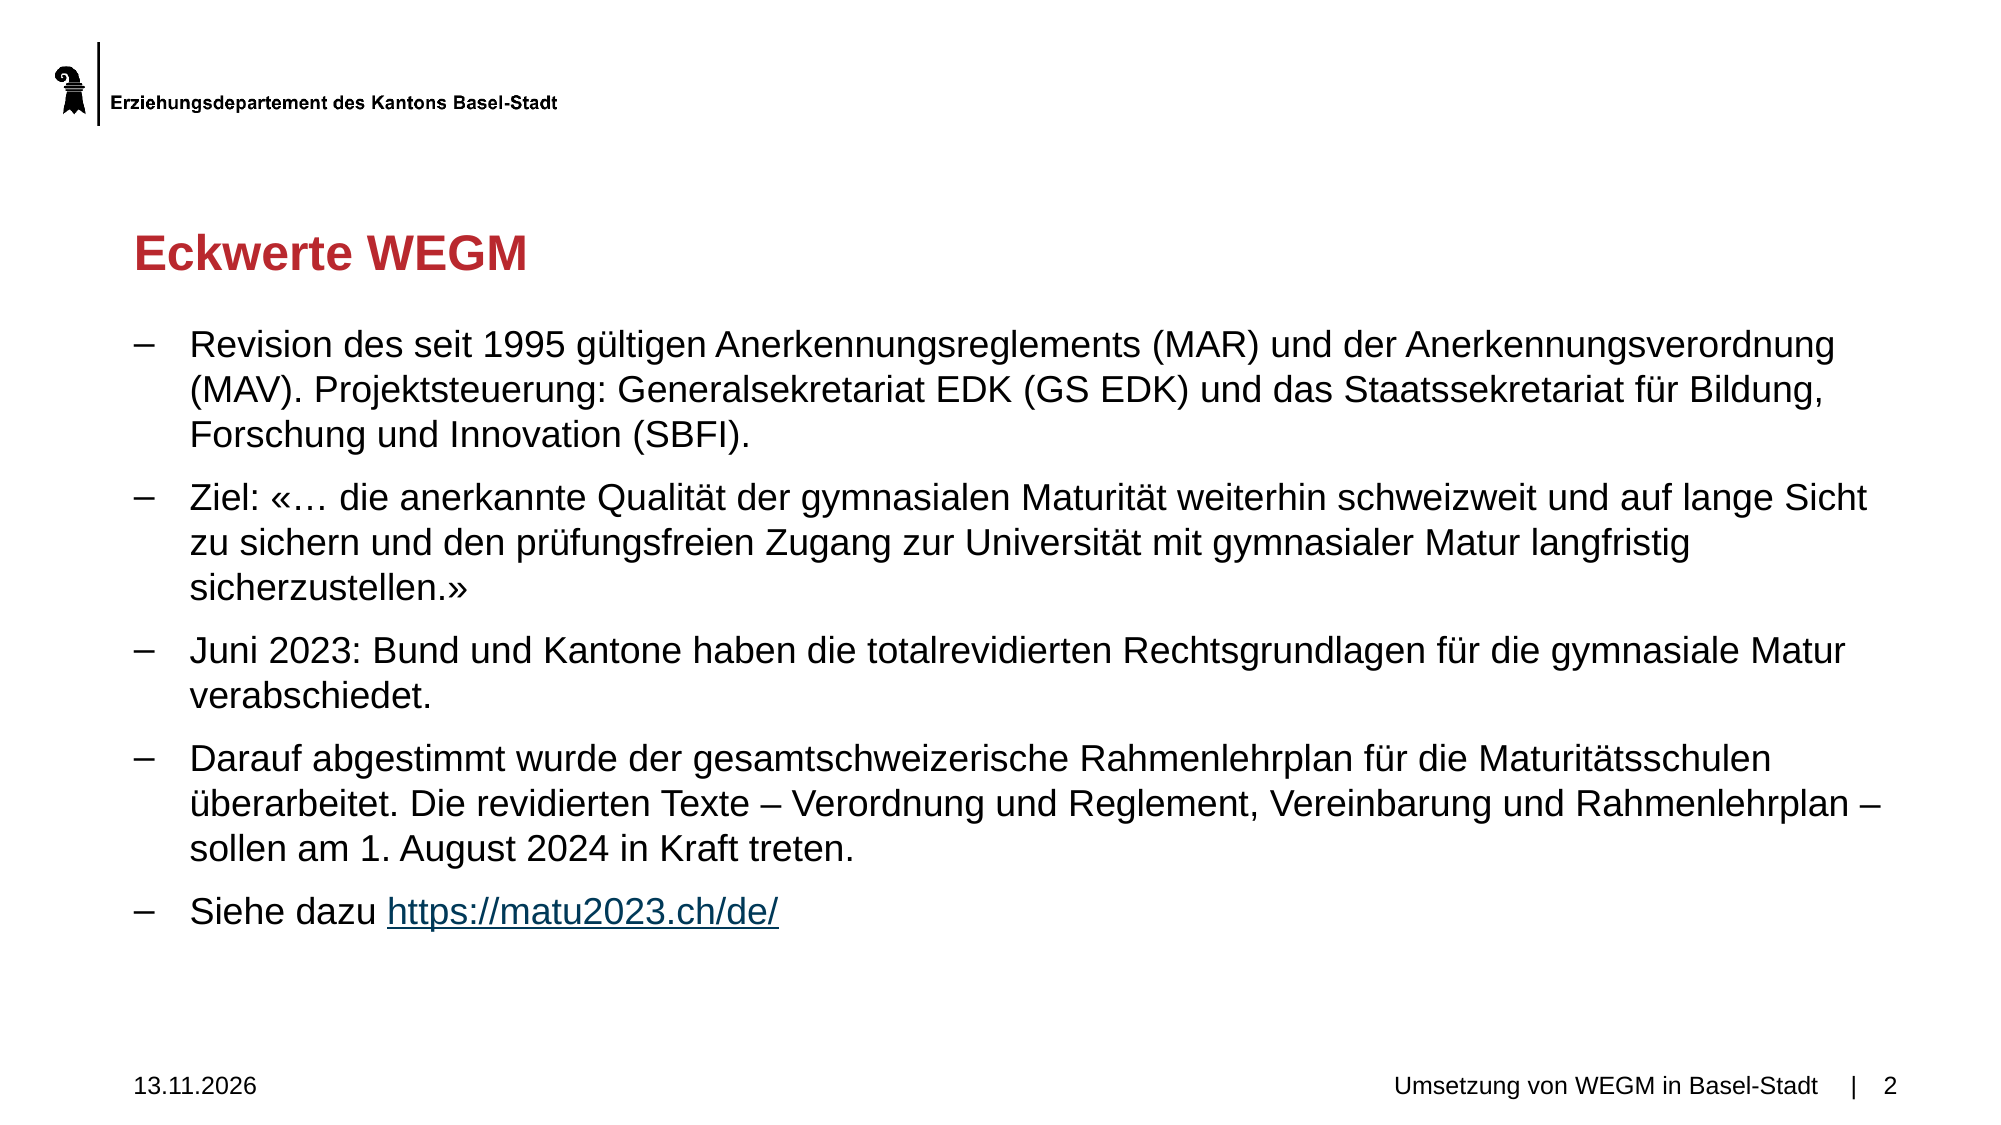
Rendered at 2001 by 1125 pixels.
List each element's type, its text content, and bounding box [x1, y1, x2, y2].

picture [54, 42, 557, 126]
slide_number | 2 [1850, 1064, 2000, 1125]
list Revision des seit 1995 gültigen Anerkennungsreglements (MAR) und der Anerkennungsverordnung (MAV). Projektsteuerung: Generalsekretariat EDK (GS EDK) und das Staatssekretariat für Bildung, Forschung und Innovation (SBFI). Ziel: «… die anerkannte Qualität der gymnasialen Maturität weiterhin schweizweit und auf lange Sicht zu sichern und den prüfungsfreien Zugang zur Universität mit gymnasialer Matur langfristig sicherzustellen.» Juni 2023: Bund und Kantone haben die totalrevidierten Rechtsgrundlagen für die gymnasiale Matur verabschiedet. Darauf abgestimmt wurde der gesamtschweizerische Rahmenlehrplan für die Maturitätsschulen überarbeitet. Die revidierten Texte – Verordnung und Reglement, Vereinbarung und Rahmenlehrplan – sollen am 1. August 2024 in Kraft treten. Siehe dazu https://matu2023.ch/de/ [133, 320, 1914, 1018]
footer Umsetzung von WEGM in Basel-Stadt [598, 1064, 1820, 1125]
title Eckwerte WEGM [133, 219, 1914, 281]
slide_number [133, 1064, 567, 1125]
